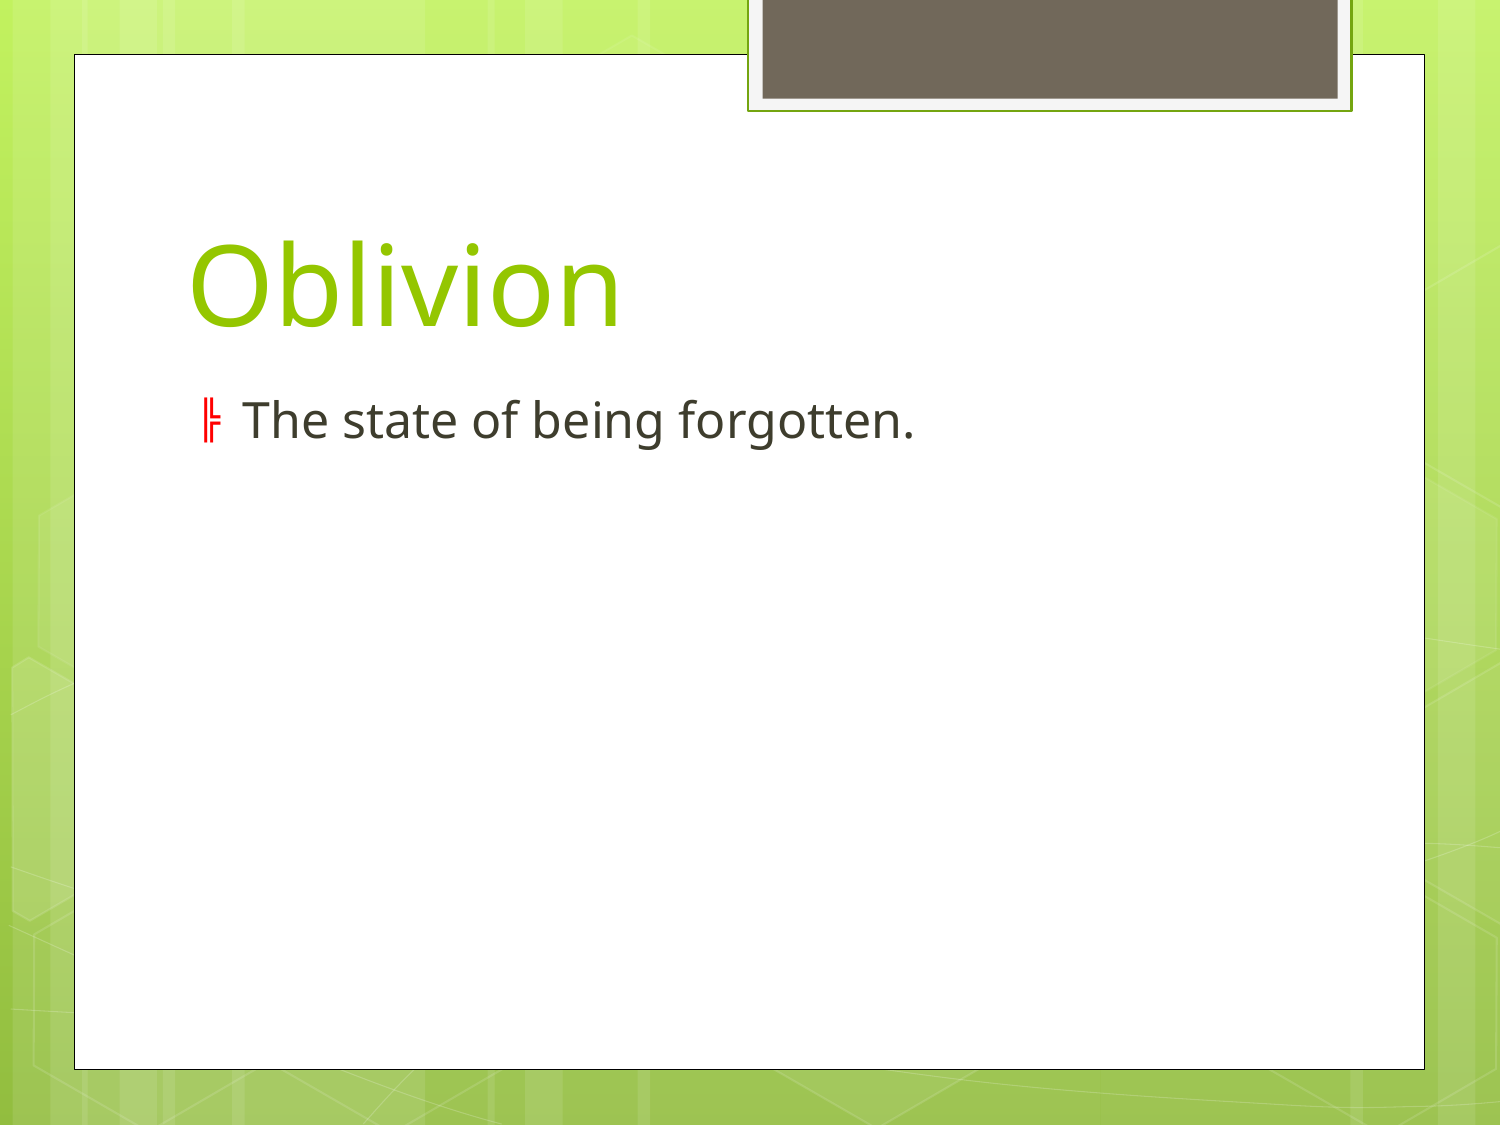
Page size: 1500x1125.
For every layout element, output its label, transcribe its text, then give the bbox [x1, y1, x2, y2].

list The state of being forgotten. [171, 381, 1283, 957]
title Oblivion [171, 168, 1324, 357]
